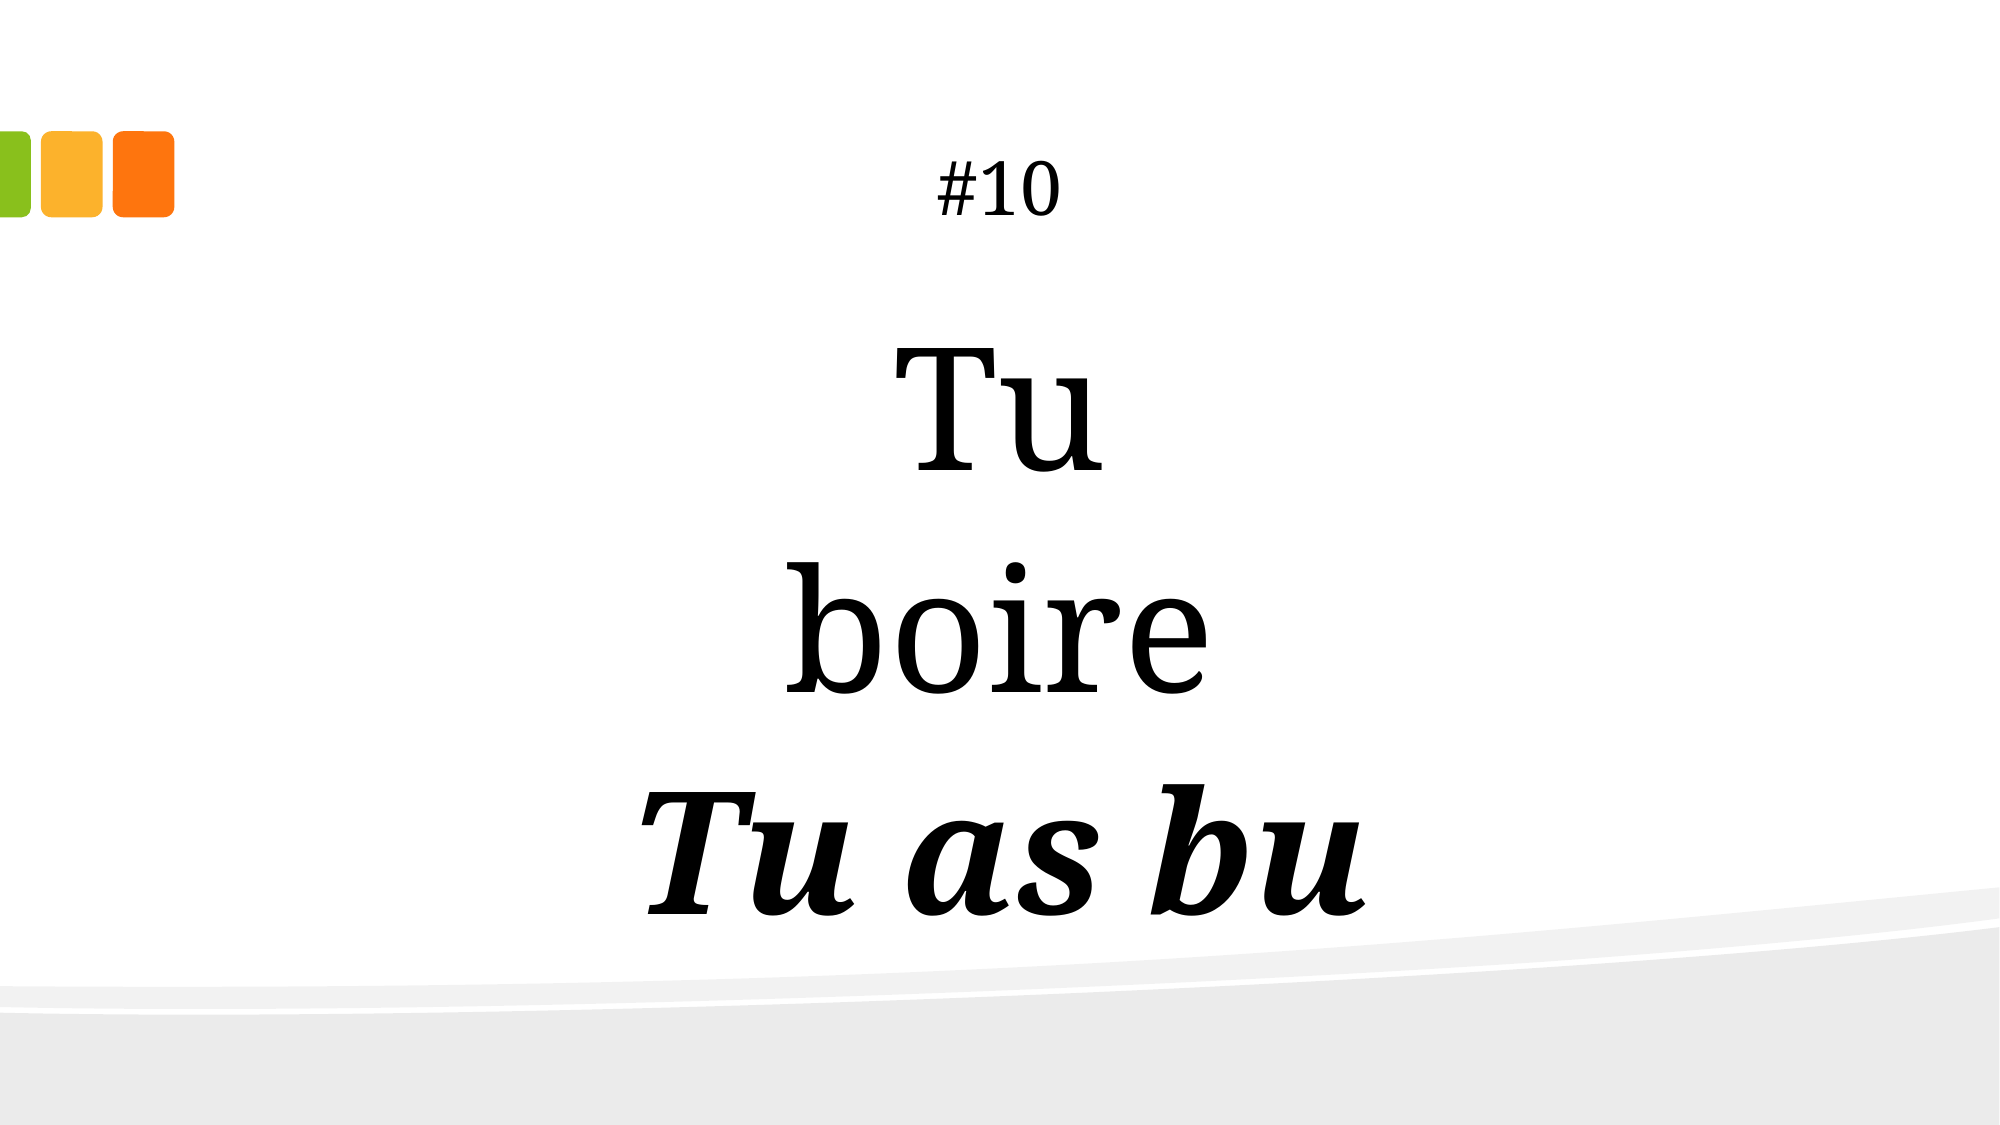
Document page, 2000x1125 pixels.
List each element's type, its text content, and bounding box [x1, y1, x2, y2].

title #10 [199, 24, 1800, 238]
list Tu boire Tu as bu [199, 262, 1800, 1013]
